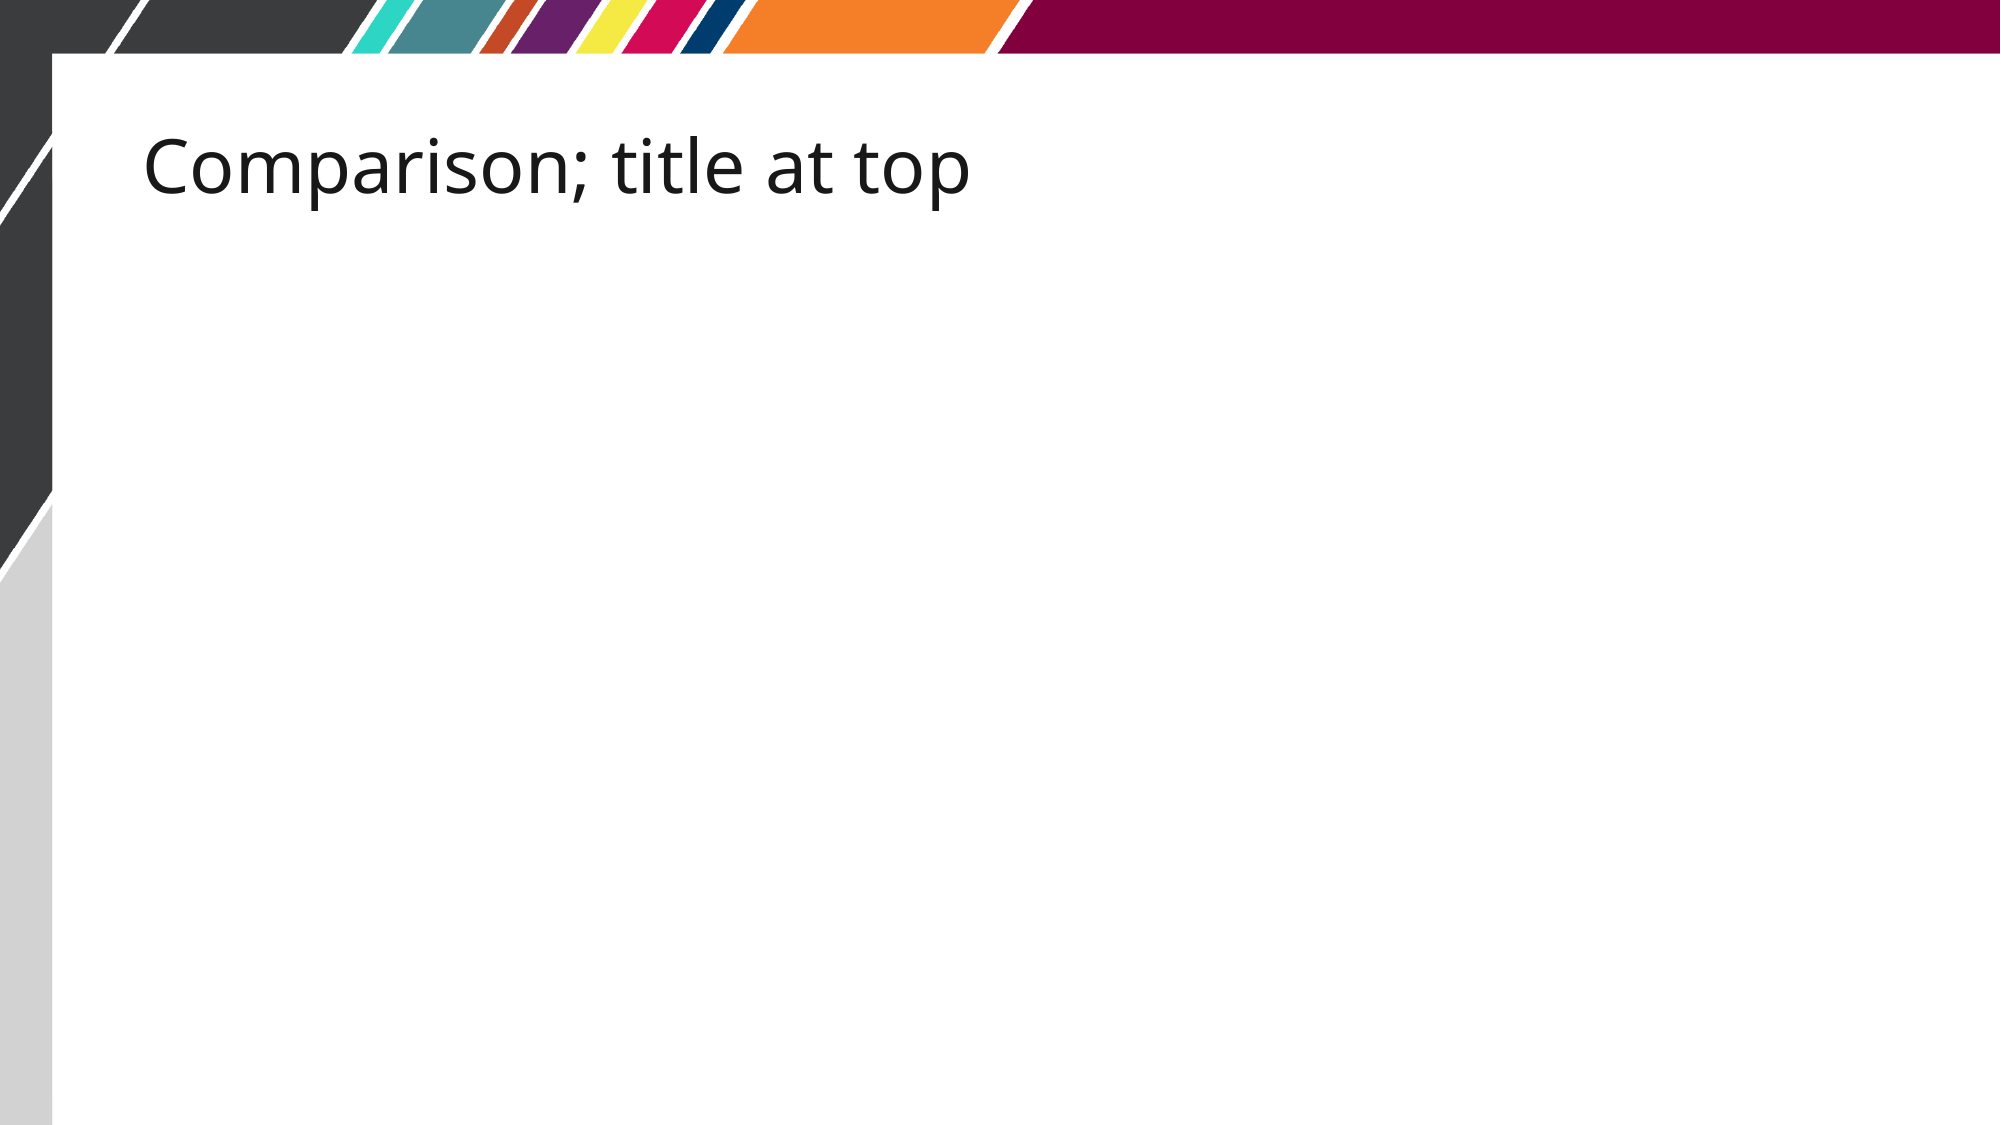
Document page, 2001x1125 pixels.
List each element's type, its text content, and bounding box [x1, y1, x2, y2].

title Comparison; title at top [142, 117, 1998, 187]
picture [0, 0, 2000, 1125]
